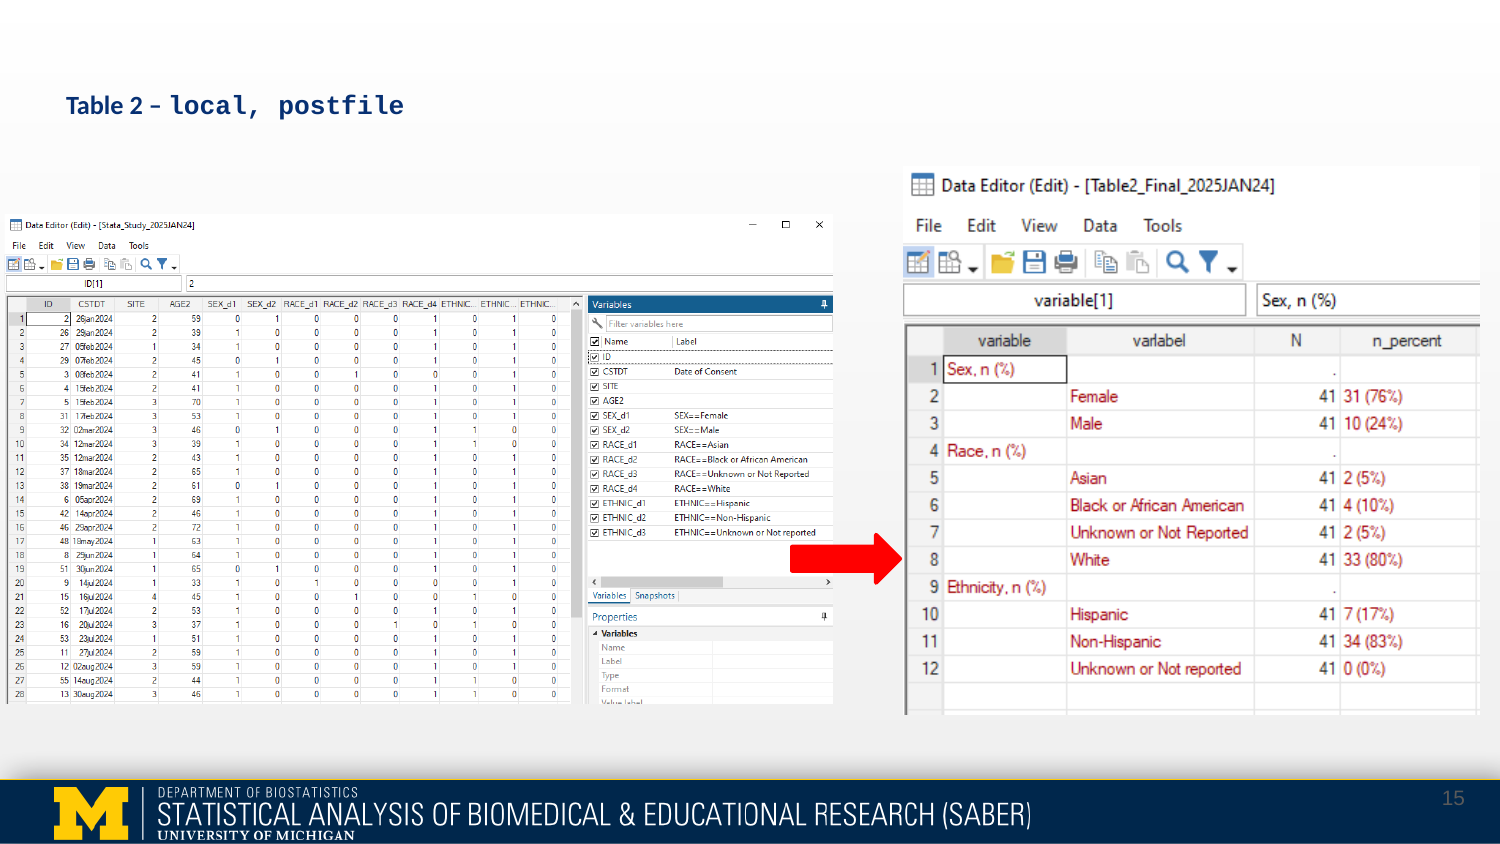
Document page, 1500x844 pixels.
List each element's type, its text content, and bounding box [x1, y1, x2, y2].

picture [54, 787, 1030, 840]
picture [4, 213, 834, 704]
picture [903, 166, 1481, 715]
title Table 2 – local, postfile [51, 72, 1449, 167]
text_box [837, 532, 898, 585]
slide_number 15 [1389, 764, 1480, 830]
